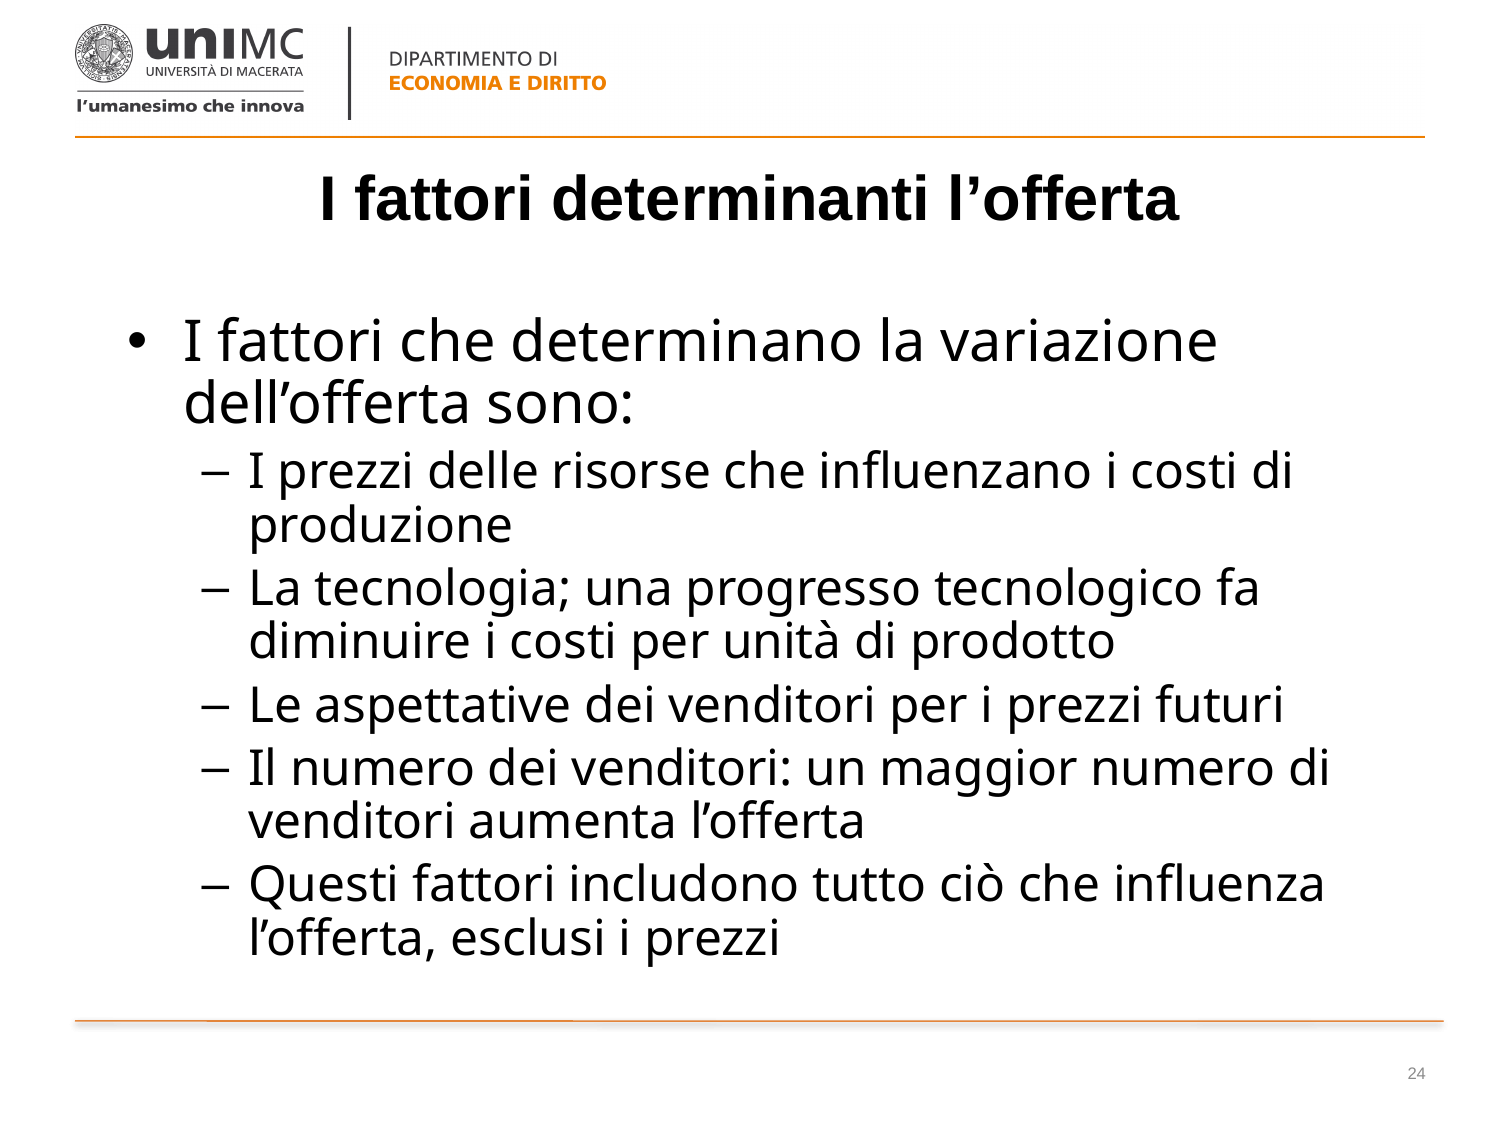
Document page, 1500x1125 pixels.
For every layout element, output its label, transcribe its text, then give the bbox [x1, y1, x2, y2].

slide_number 24 [1091, 1042, 1442, 1103]
title I fattori determinanti l’offerta [75, 149, 1425, 241]
picture [75, 24, 1425, 138]
list I fattori che determinano la variazione dell’offerta sono: I prezzi delle risorse che influenzano i costi di produzione La tecnologia; una progresso tecnologico fa diminuire i costi per unità di prodotto Le aspettative dei venditori per i prezzi futuri Il numero dei venditori: un maggior numero di venditori aumenta l’offerta Questi fattori includono tutto ciò che influenza l’offerta, esclusi i prezzi [112, 304, 1400, 980]
